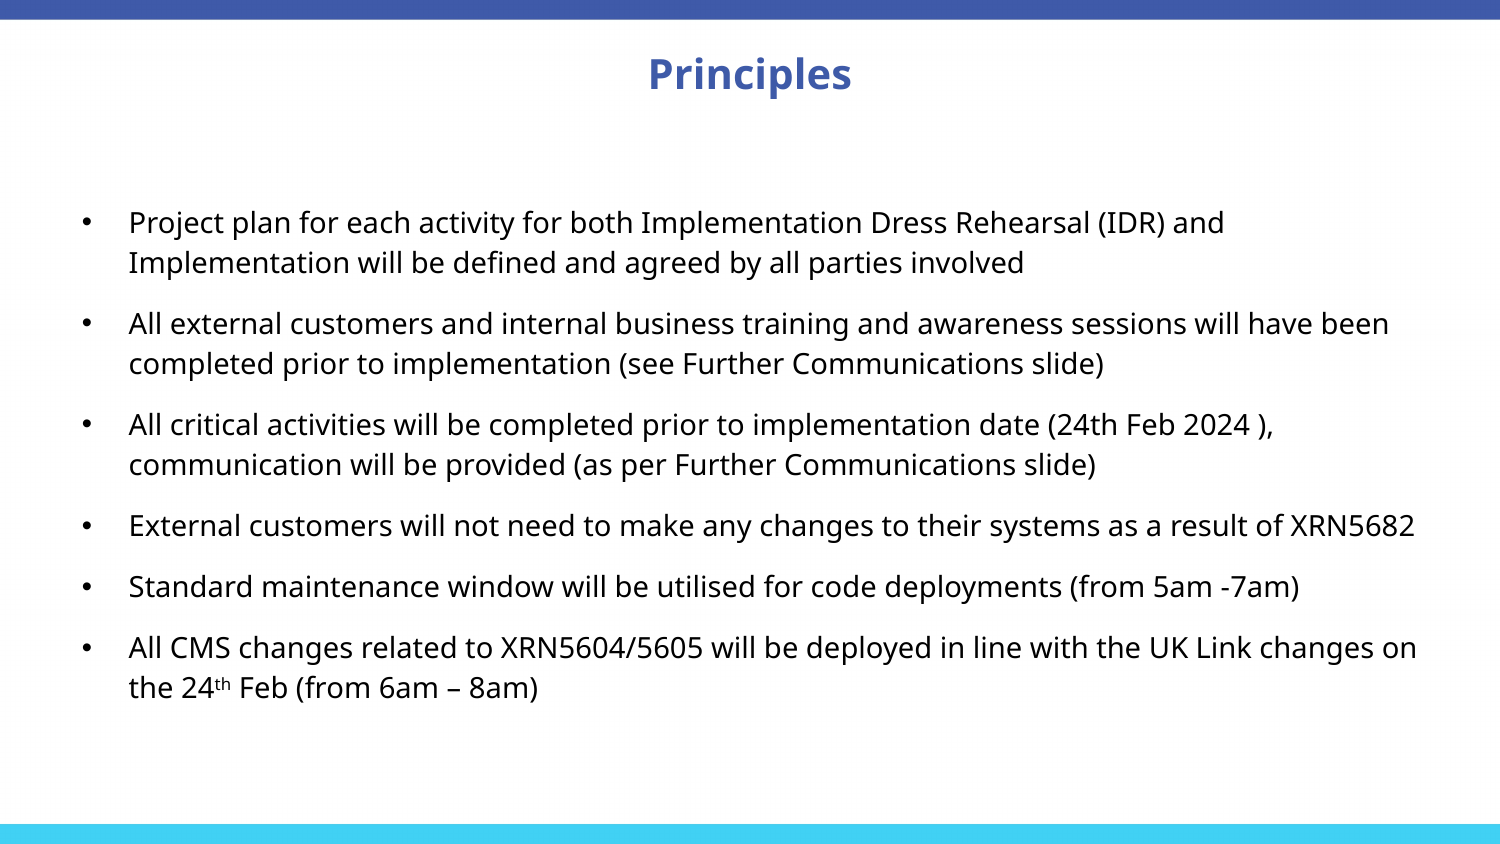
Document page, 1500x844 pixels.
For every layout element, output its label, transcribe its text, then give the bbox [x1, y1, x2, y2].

picture [0, 0, 1500, 844]
text_box Project plan for each activity for both Implementation Dress Rehearsal (IDR) and Implementation will be defined and agreed by all parties involved All external customers and internal business training and awareness sessions will have been completed prior to implementation (see Further Communications slide) All critical activities will be completed prior to implementation date (24th Feb 2024 ), communication will be provided (as per Further Communications slide) External customers will not need to make any changes to their systems as a result of XRN5682 Standard maintenance window will be utilised for code deployments (from 5am -7am) All CMS changes related to XRN5604/5605 will be deployed in line with the UK Link changes on the 24th Feb (from 6am – 8am) [67, 135, 1436, 773]
title Principles [75, 20, 1425, 125]
